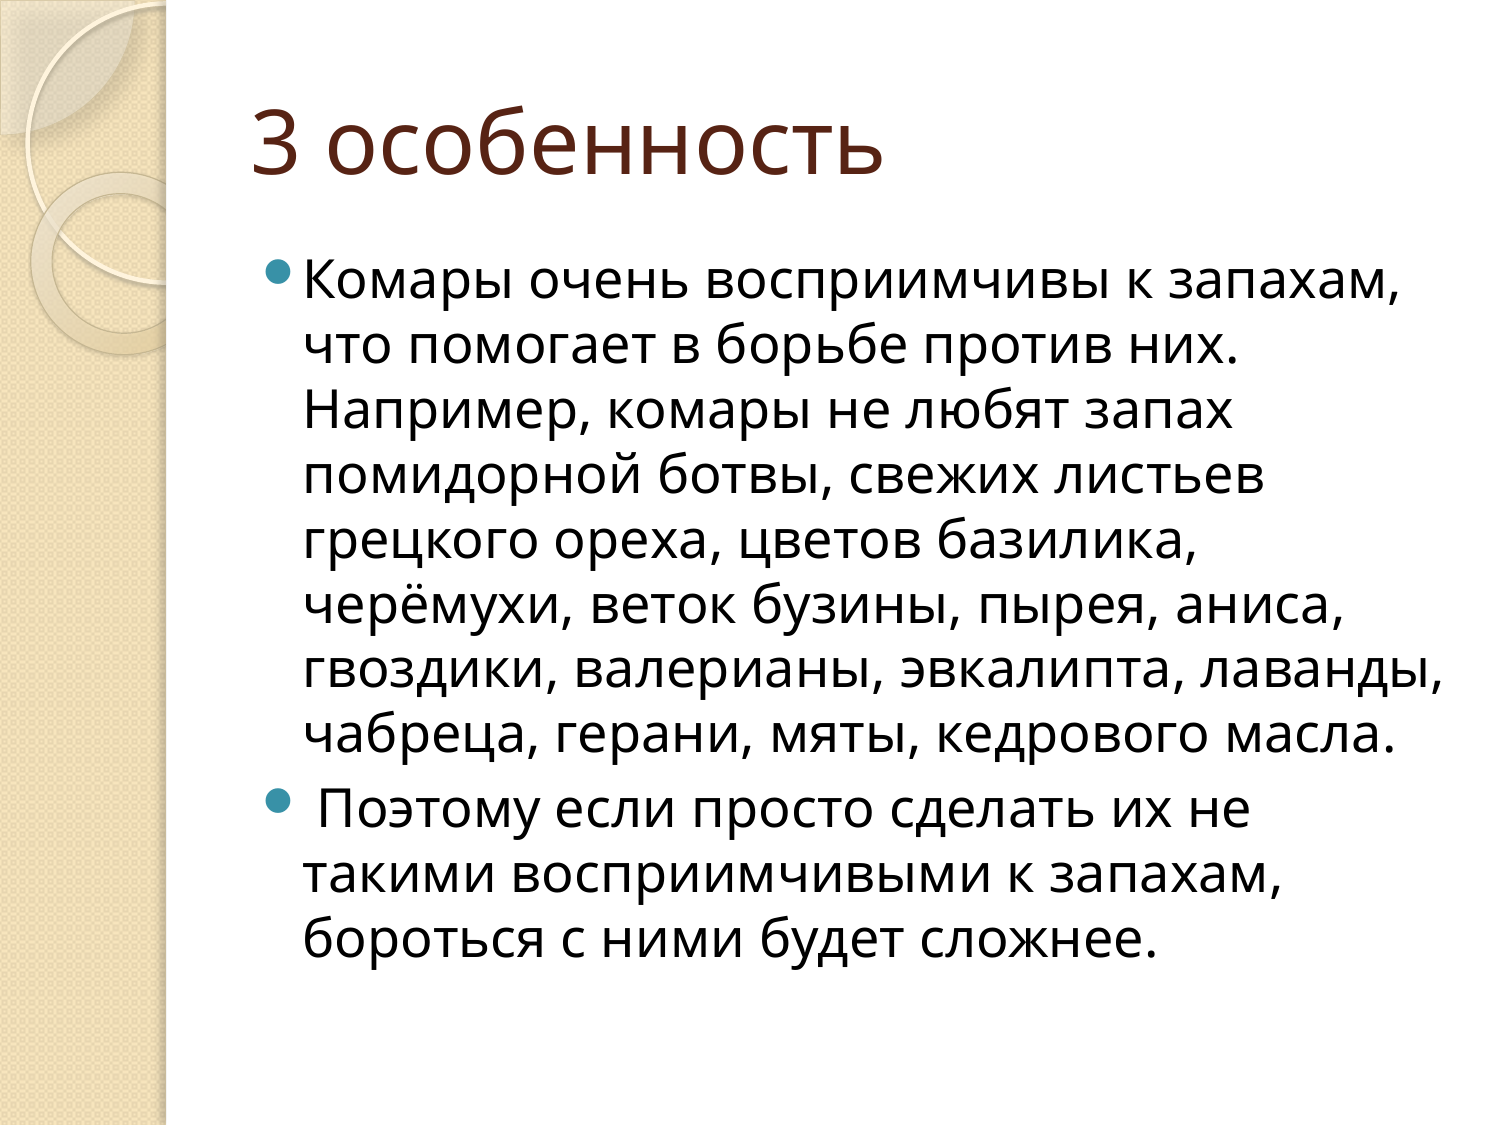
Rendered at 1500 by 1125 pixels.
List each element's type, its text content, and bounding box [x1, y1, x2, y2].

title 3 особенность [235, 45, 1466, 233]
list Комары очень восприимчивы к запахам, что помогает в борьбе против них. Например, комары не любят запах помидорной ботвы, свежих листьев грецкого ореха, цветов базилика, черёмухи, веток бузины, пырея, аниса, гвоздики, валерианы, эвкалипта, лаванды, чабреца, герани, мяты, кедрового масла. Поэтому если просто сделать их не такими восприимчивыми к запахам, бороться с ними будет сложнее. [235, 237, 1466, 1025]
